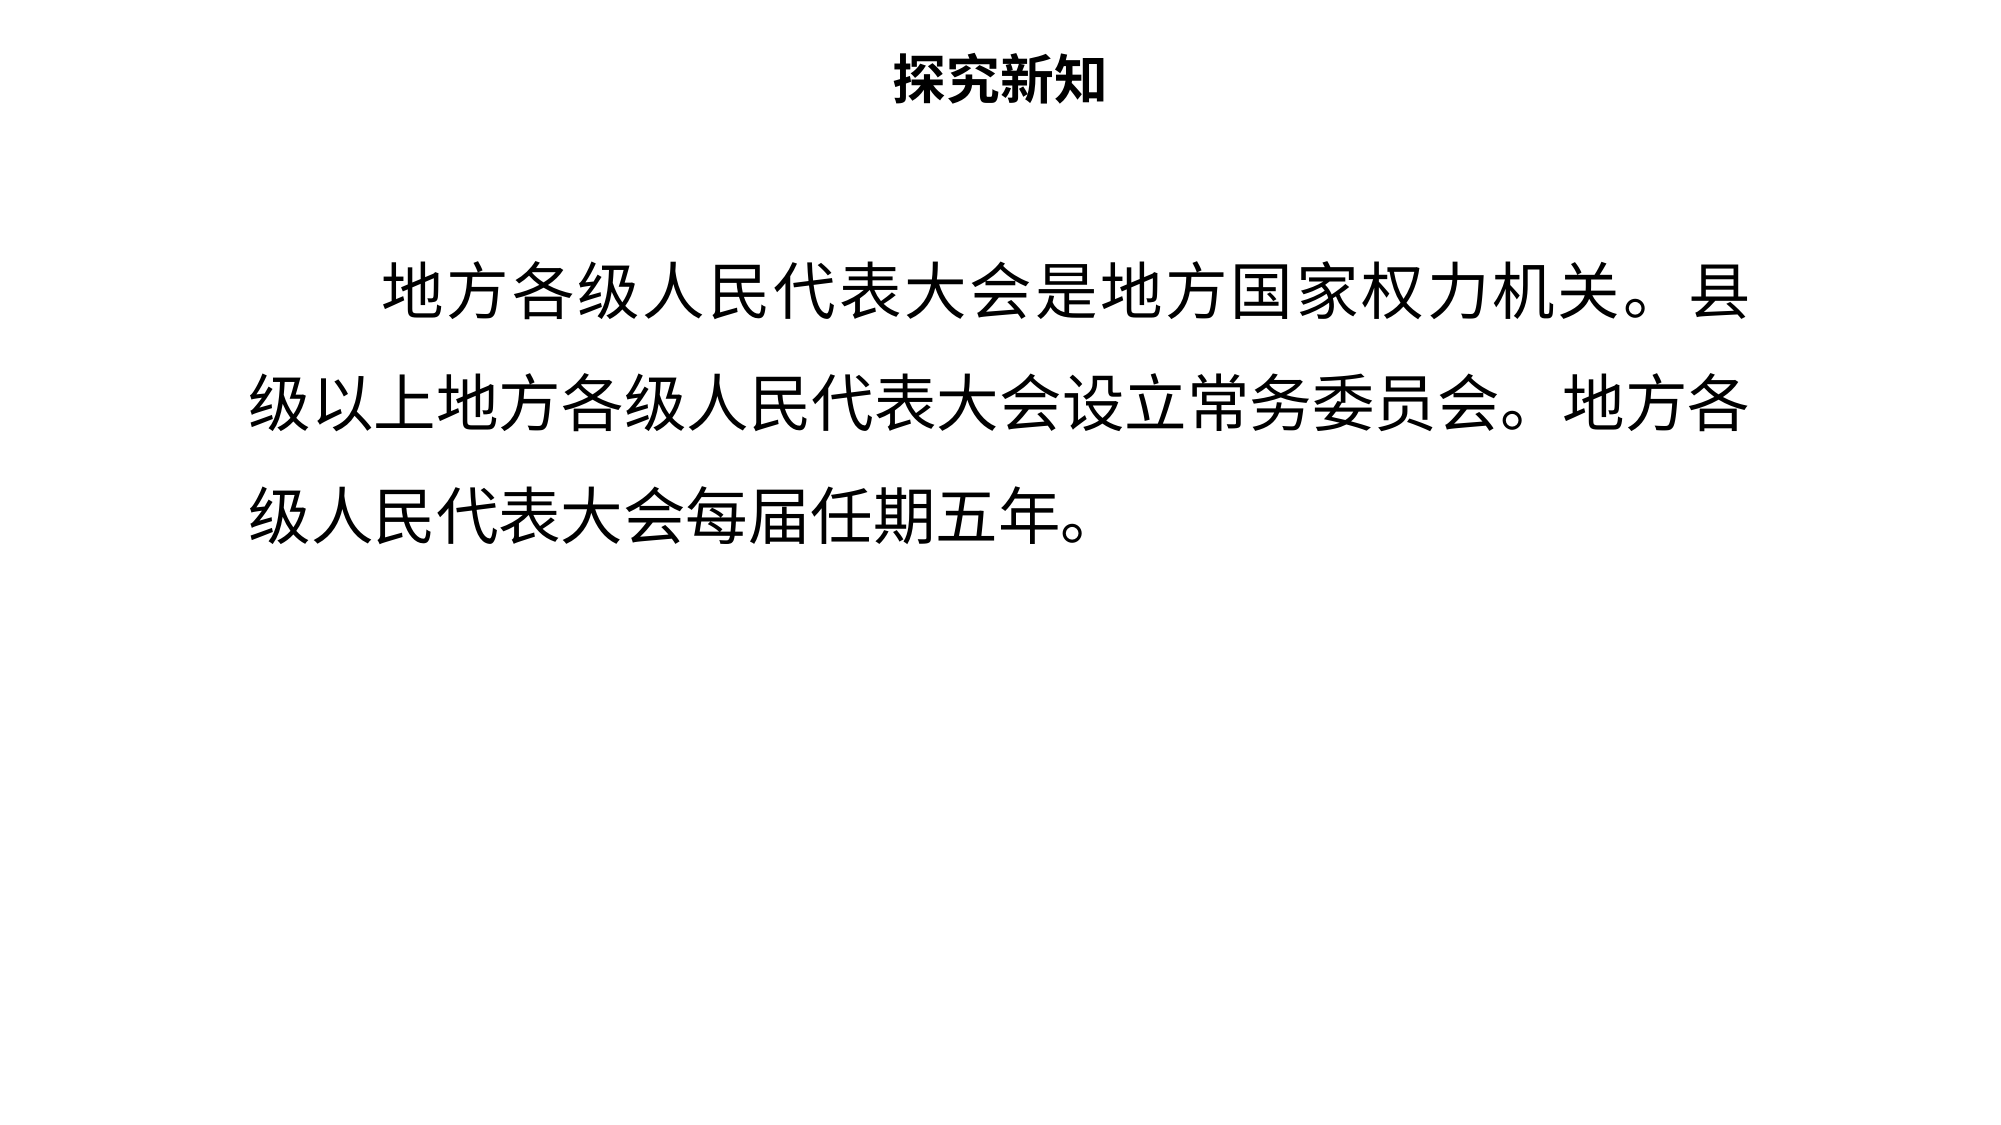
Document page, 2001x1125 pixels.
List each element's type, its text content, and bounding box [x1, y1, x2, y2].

title 探究新知 [193, 38, 1808, 119]
text_box 地方各级人民代表大会是地方国家权力机关。县级以上地方各级人民代表大会设立常务委员会。地方各级人民代表大会每届任期五年。 [233, 207, 1767, 560]
